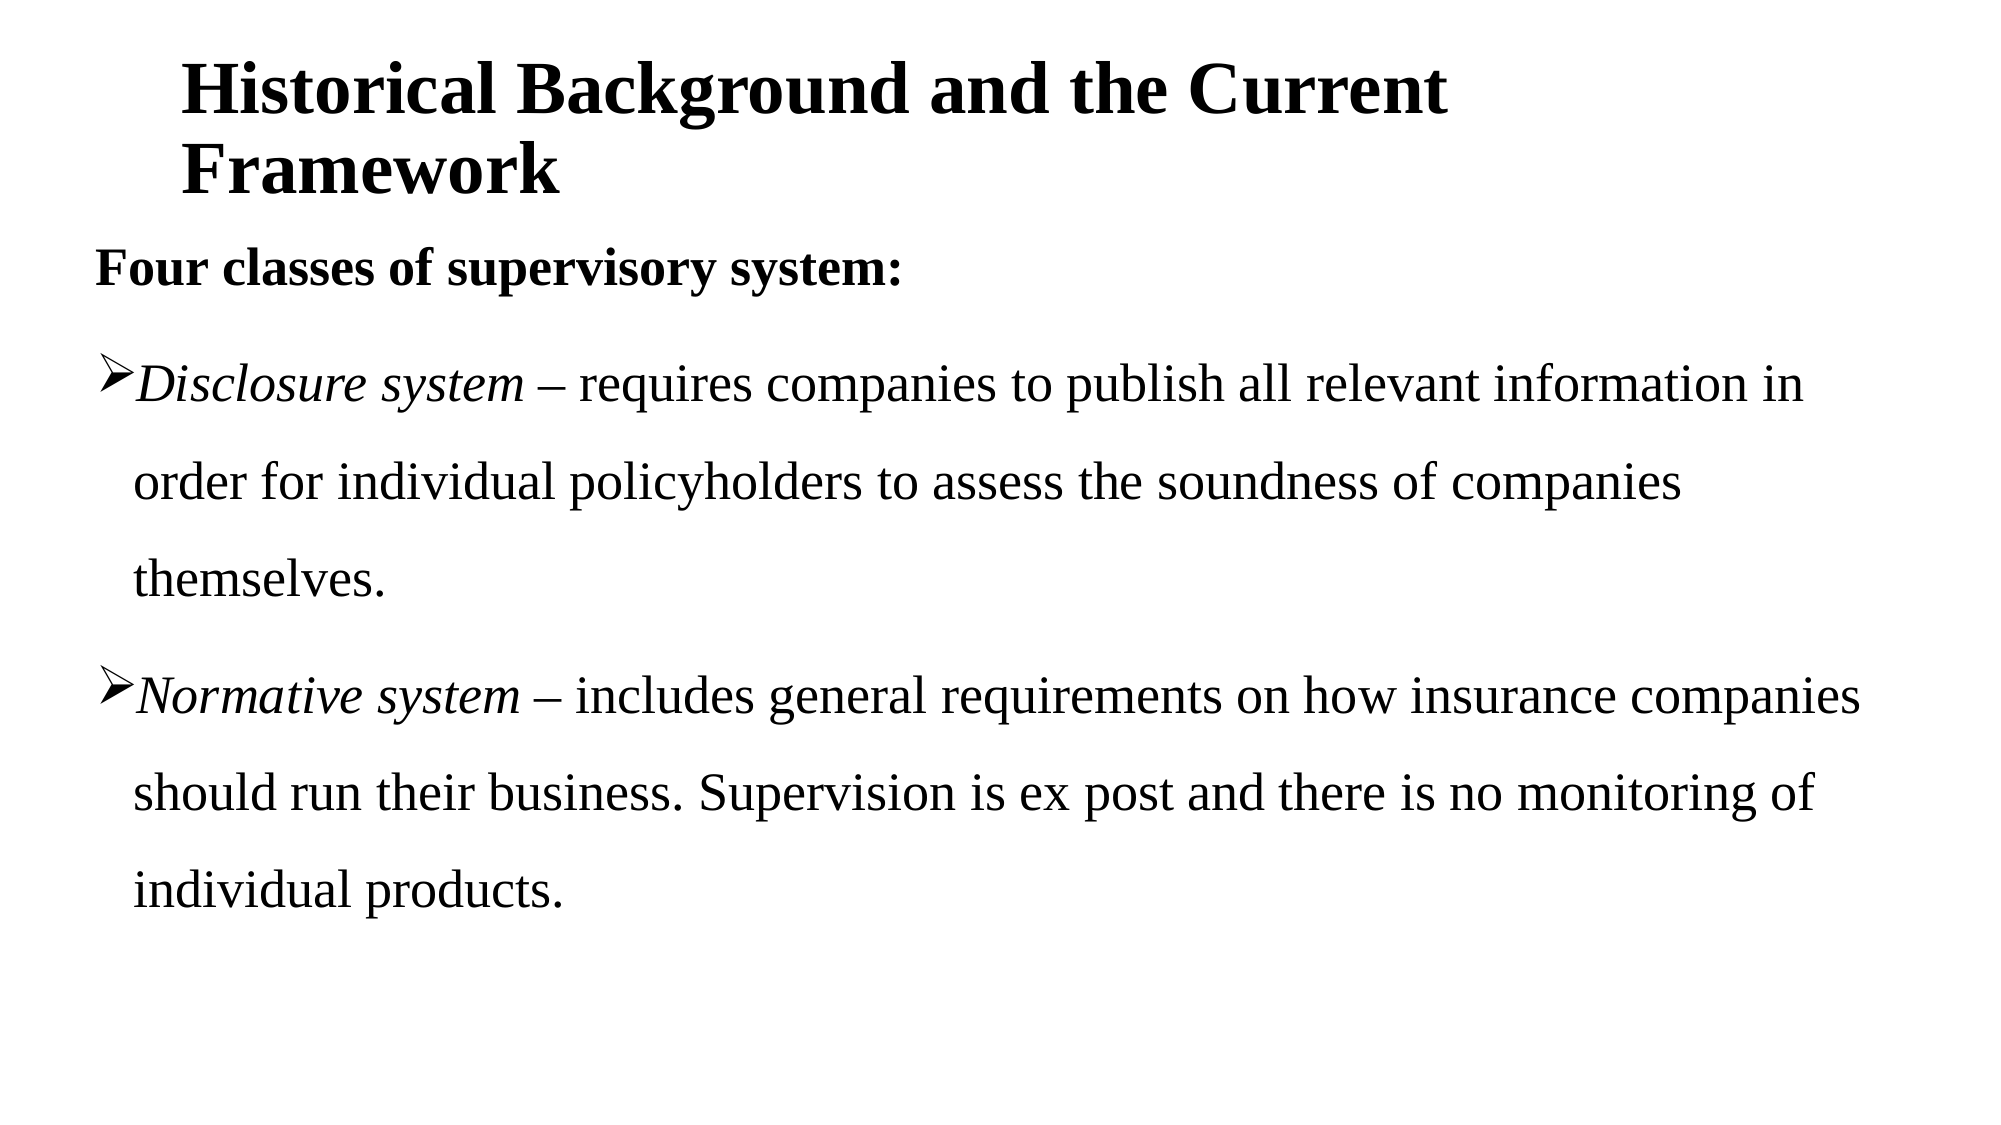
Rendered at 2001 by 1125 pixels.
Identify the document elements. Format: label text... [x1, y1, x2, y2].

list Four classes of supervisory system: Disclosure system – requires companies to publish all relevant information in order for individual policyholders to assess the soundness of companies themselves. Normative system – includes general requirements on how insurance companies should run their business. Supervision is ex post and there is no monitoring of individual products. [80, 191, 1909, 928]
title Historical Background and the Current Framework [166, 67, 1823, 191]
